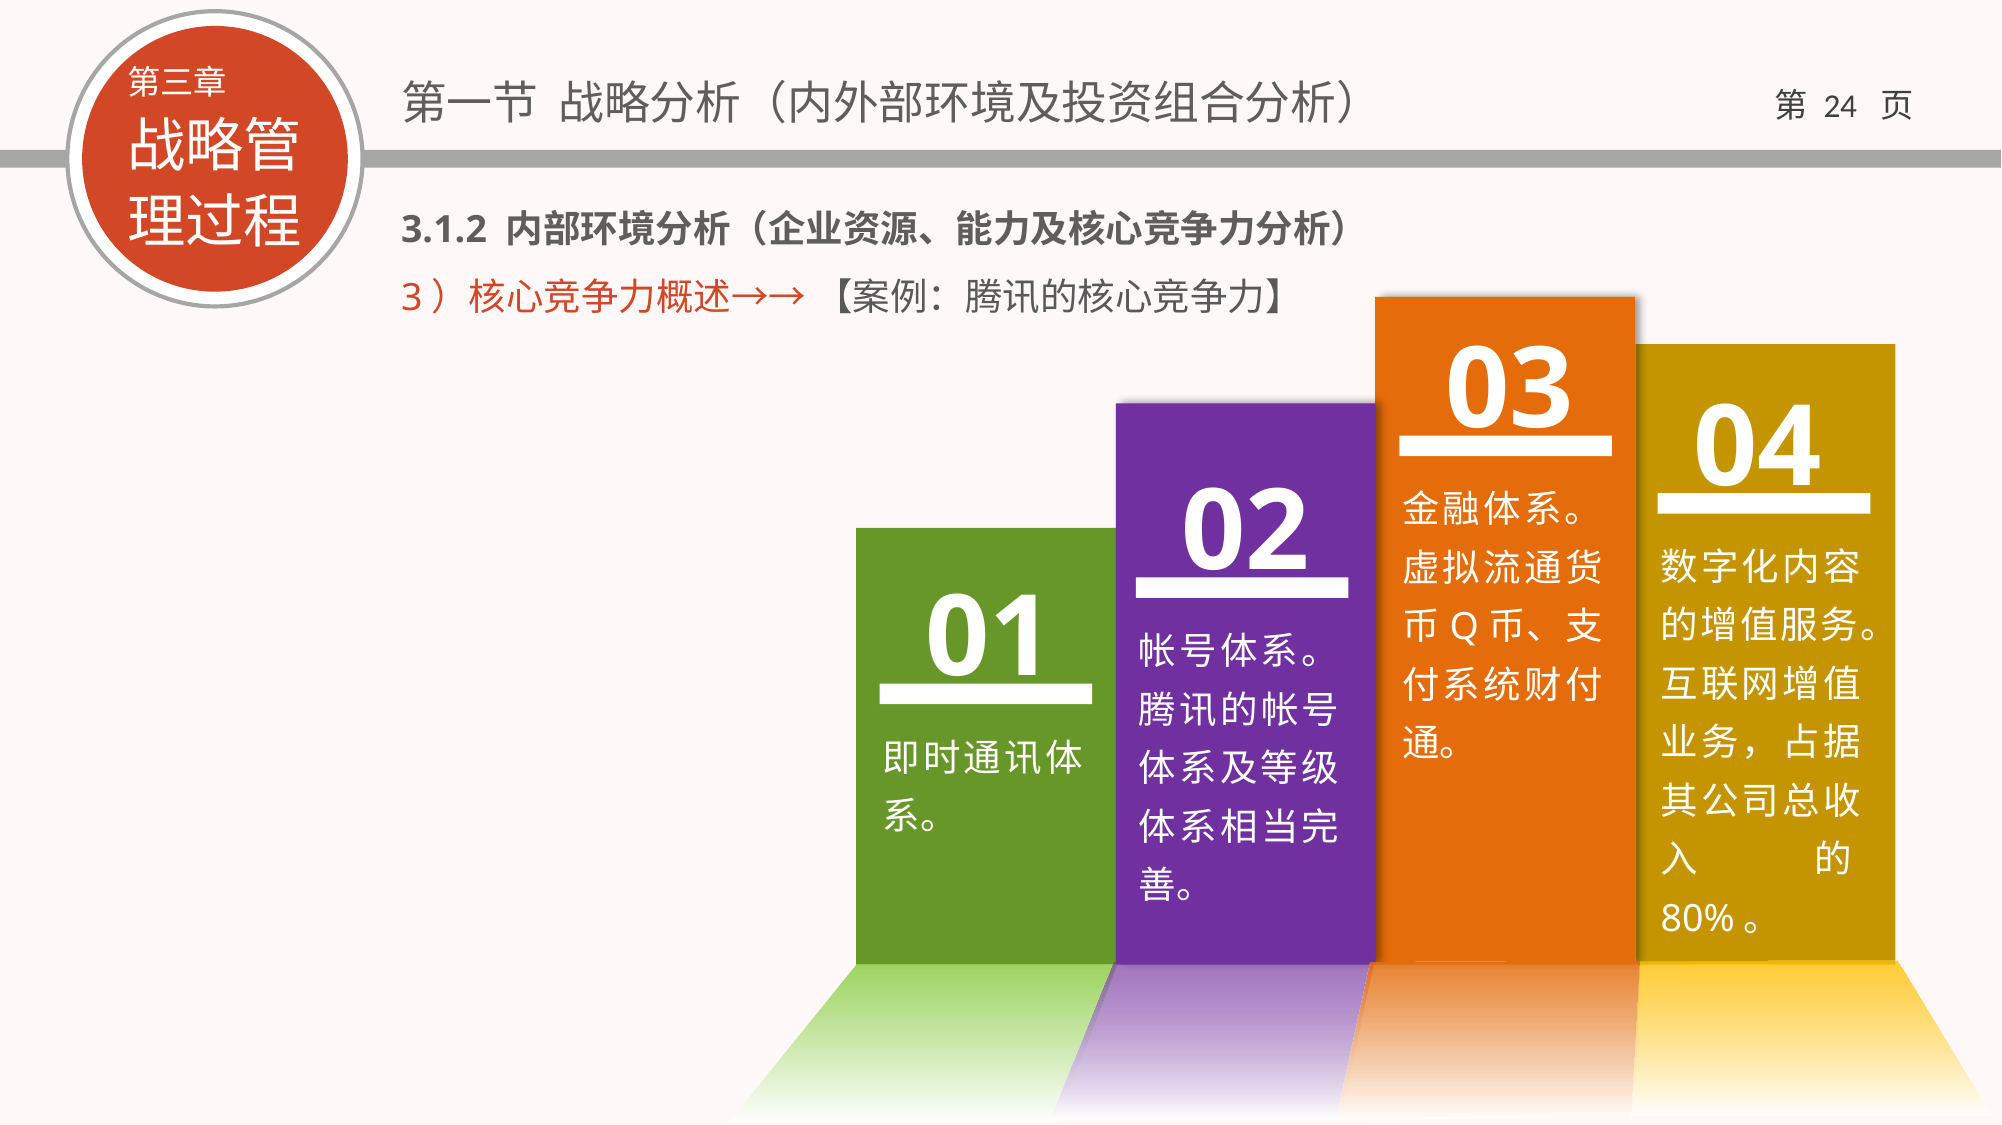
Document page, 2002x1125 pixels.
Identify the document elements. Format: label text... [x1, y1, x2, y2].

text_box [856, 527, 1115, 964]
text_box 01 [884, 515, 1095, 706]
text_box [1375, 296, 1635, 961]
text_box 数字化内容的增值服务。互联网增值业务，占据其公司总收入的80%。 [1645, 522, 1876, 947]
text_box 帐号体系。腾讯的帐号体系及等级体系相当完善。 [1124, 606, 1354, 914]
text_box 即时通讯体系。 [867, 712, 1098, 845]
text_box [1135, 577, 1349, 598]
text_box [1049, 962, 1369, 1121]
text_box [1115, 403, 1376, 962]
text_box 金融体系。虚拟流通货币Q币、支付系统财付通。 [1387, 464, 1618, 772]
text_box [879, 683, 1093, 705]
text_box 03 [1404, 267, 1615, 458]
text_box [1657, 493, 1871, 514]
text_box [1335, 960, 1640, 1121]
text_box 02 [1140, 408, 1351, 600]
text_box [1399, 435, 1612, 457]
text_box [1631, 960, 1992, 1116]
text_box [728, 964, 1112, 1122]
text_box [1647, 344, 1896, 961]
text_box 3.1.2 内部环境分析（企业资源、能力及核心竞争力分析） [386, 184, 1426, 258]
text_box 04 [1652, 324, 1863, 515]
text_box 3）核心竞争力概述→→ 【案例：腾讯的核心竞争力】 [386, 251, 1332, 326]
